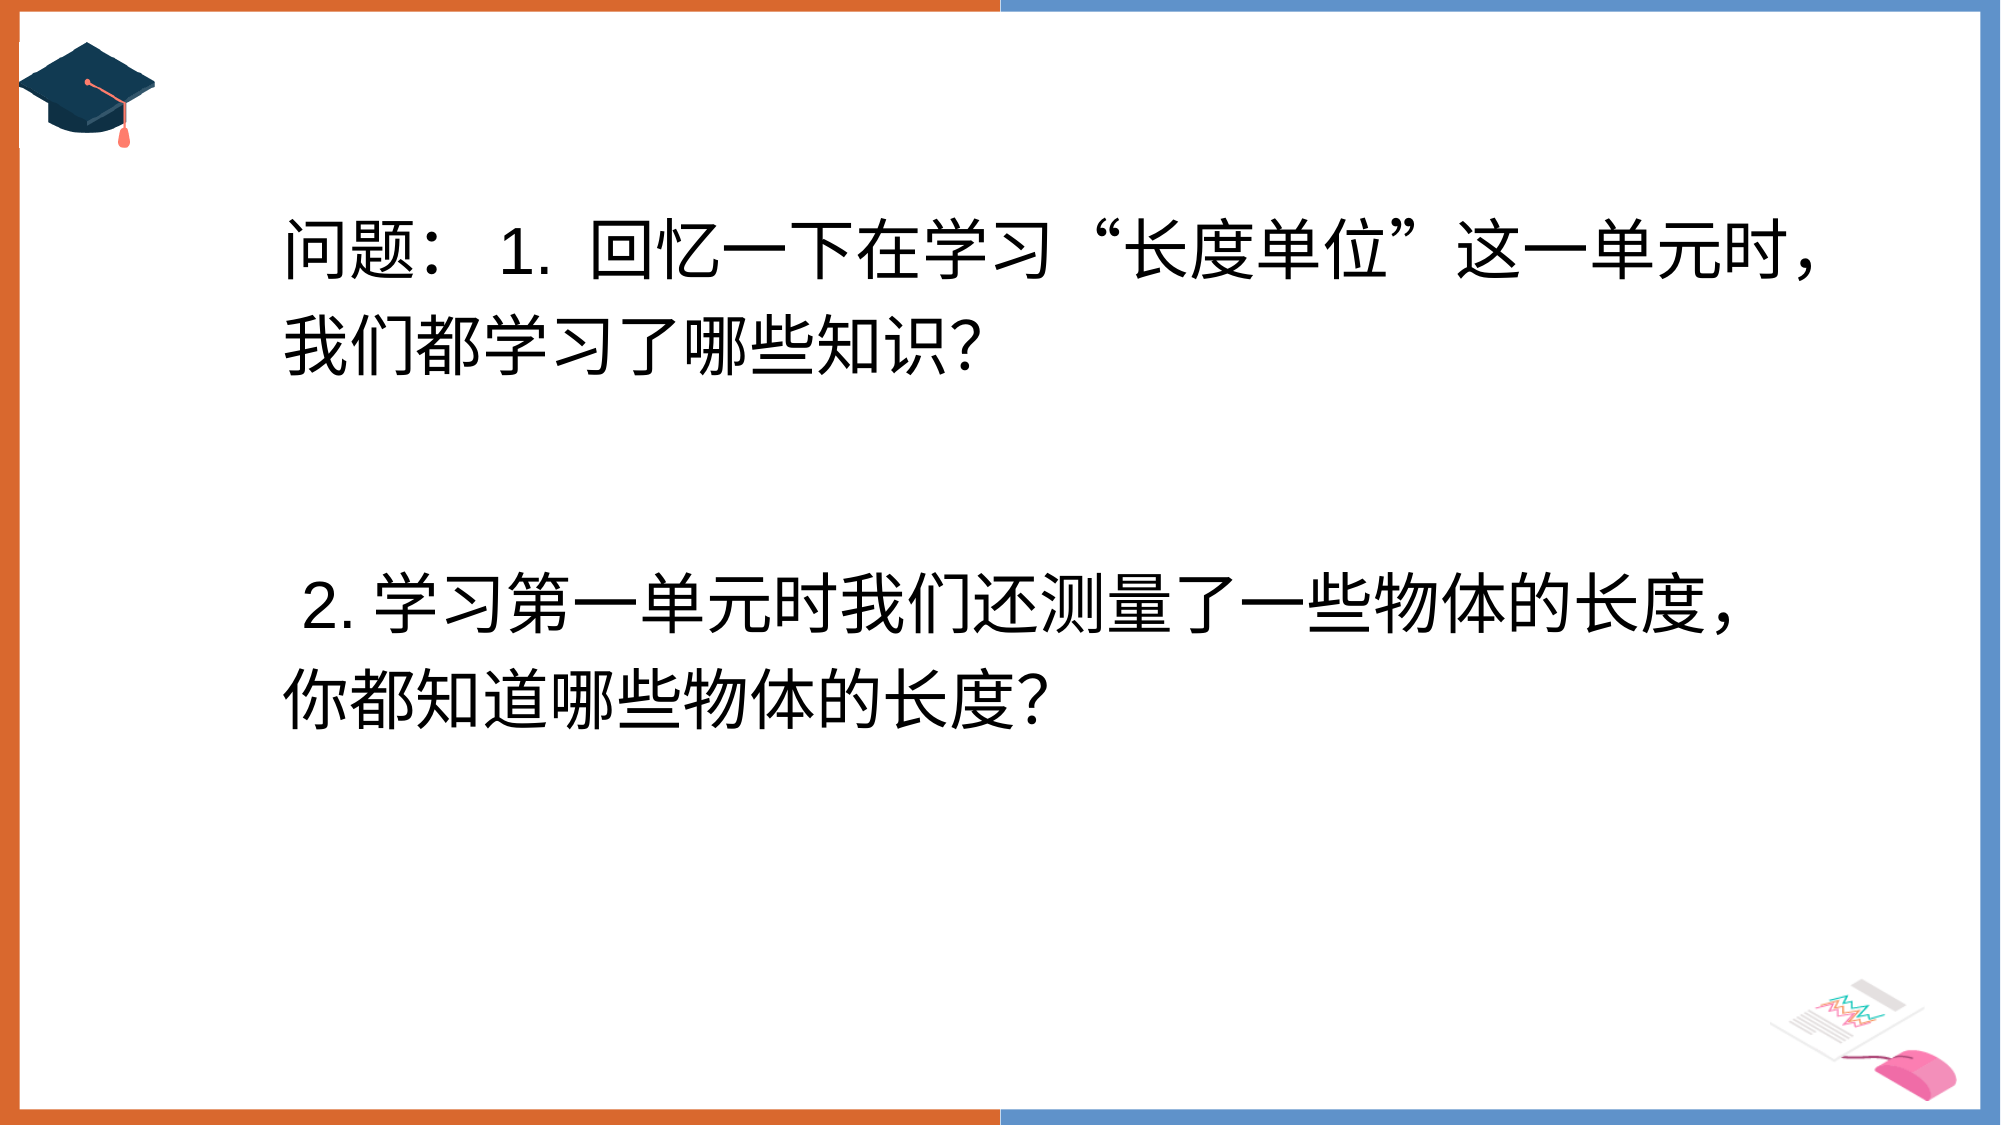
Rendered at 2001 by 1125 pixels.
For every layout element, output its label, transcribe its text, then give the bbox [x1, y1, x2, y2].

text_box 2.学习第一单元时我们还测量了一些物体的长度，你都知道哪些物体的长度？ [267, 538, 1780, 746]
text_box 问题：1. 回忆一下在学习“长度单位”这一单元时，我们都学习了哪些知识？ [267, 184, 1910, 392]
picture [19, 42, 155, 148]
picture [1770, 969, 1957, 1101]
